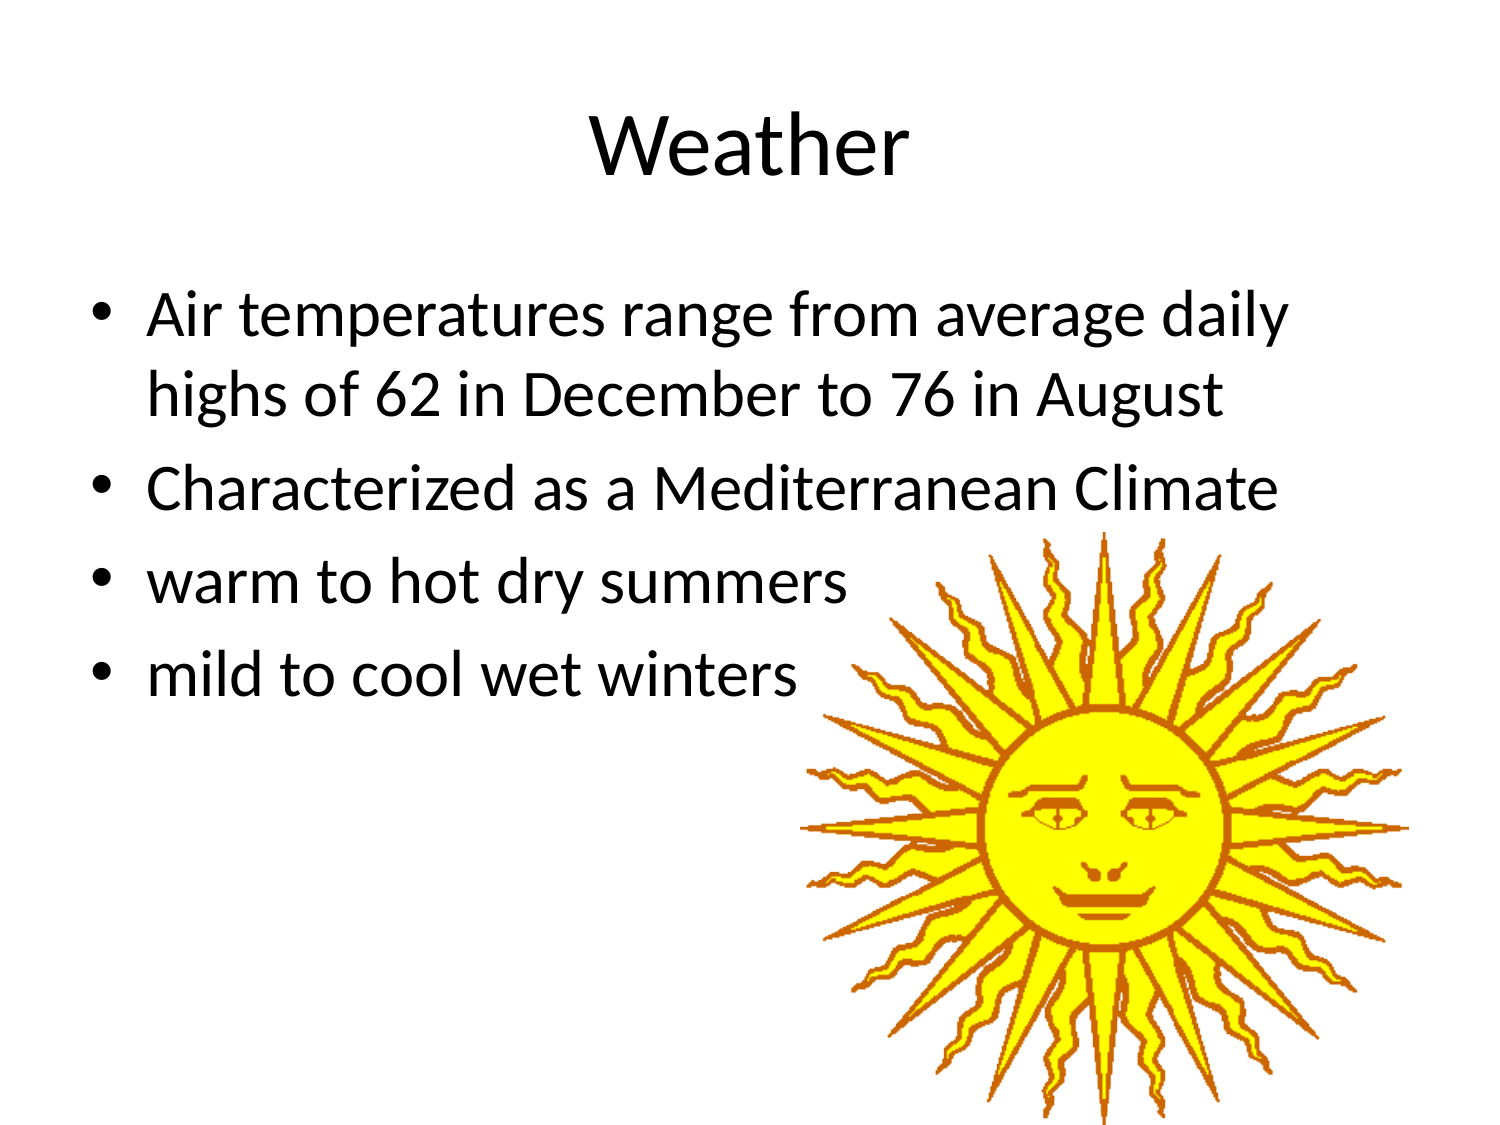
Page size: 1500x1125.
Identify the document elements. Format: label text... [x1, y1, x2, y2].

picture [799, 531, 1409, 1125]
list Air temperatures range from average daily highs of 62 in December to 76 in August Characterized as a Mediterranean Climate warm to hot dry summers mild to cool wet winters [75, 262, 1425, 1005]
title Weather [75, 45, 1425, 233]
